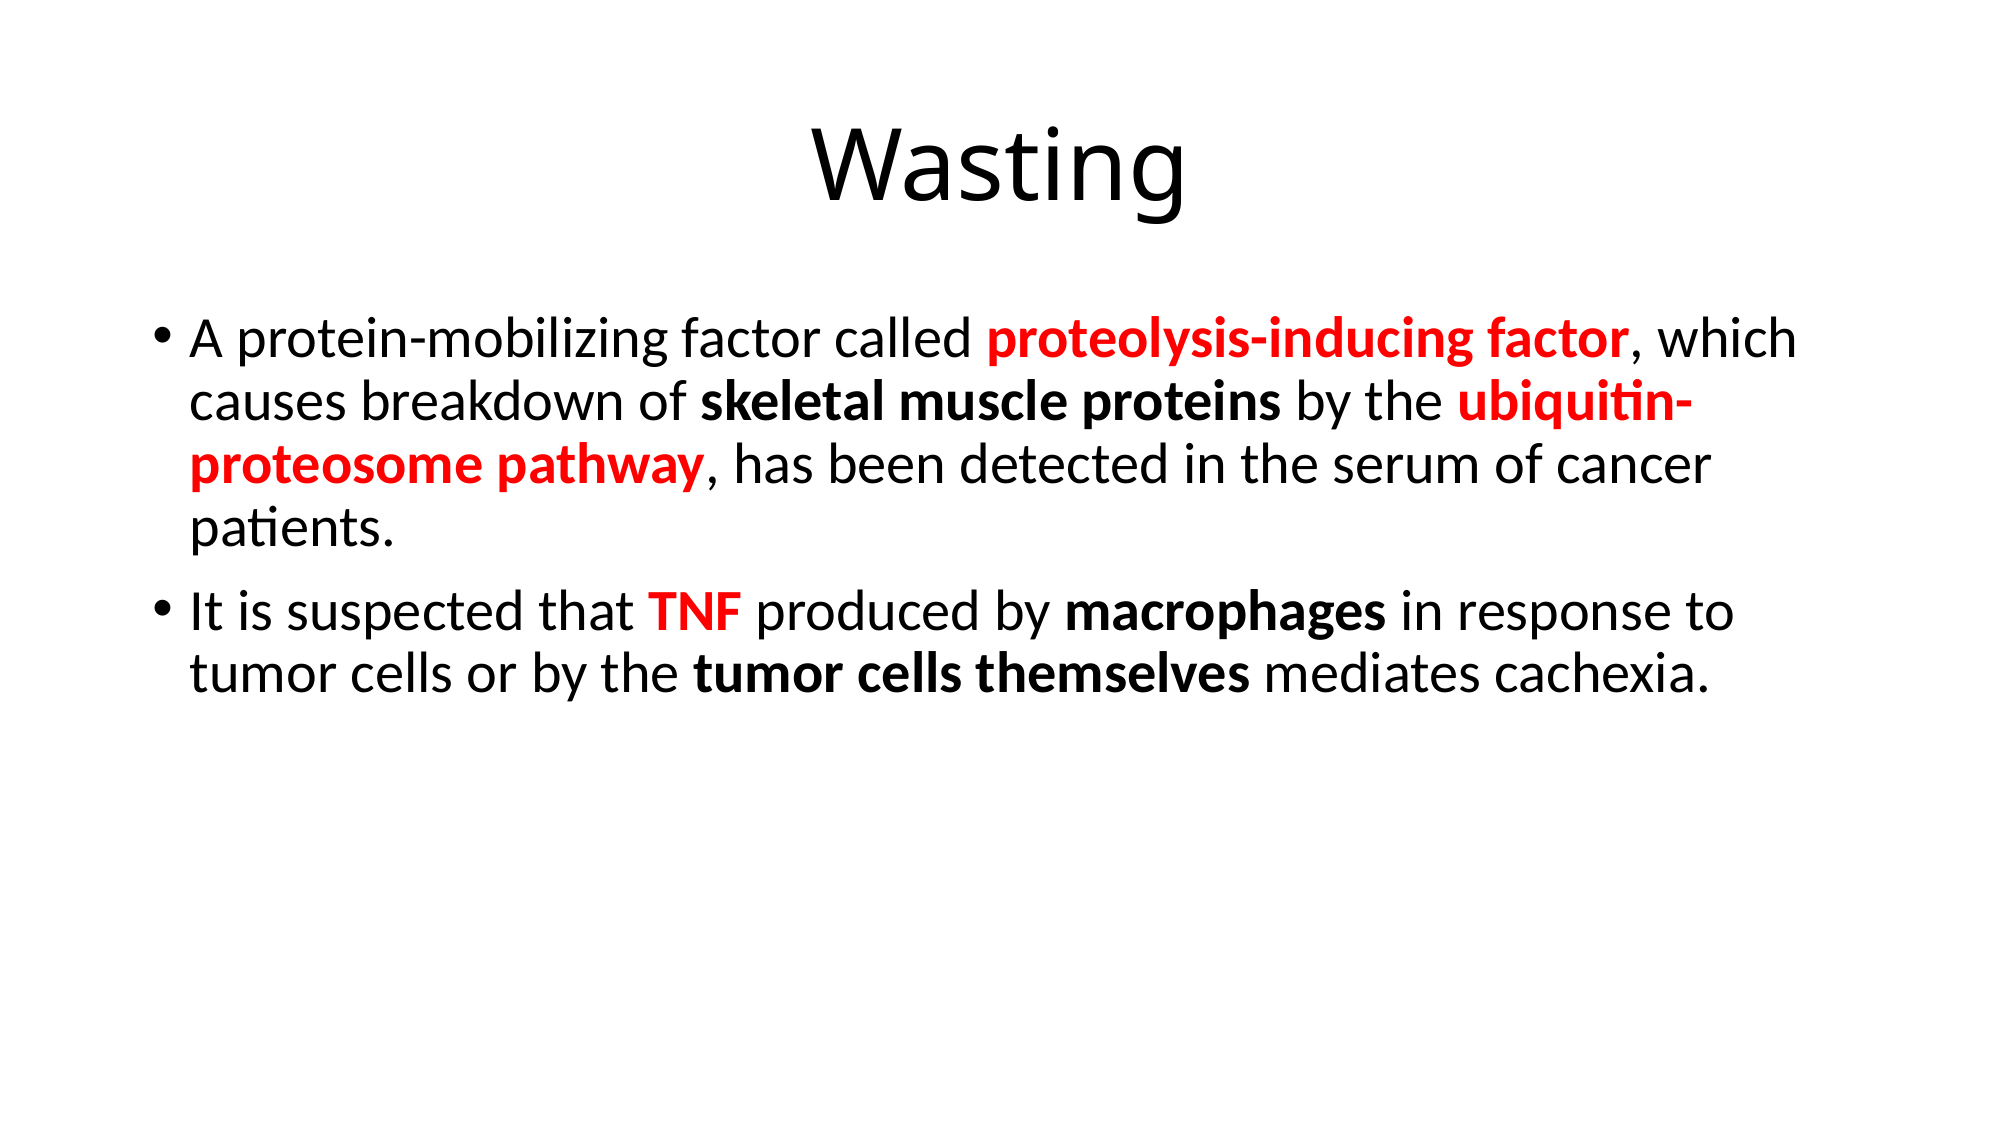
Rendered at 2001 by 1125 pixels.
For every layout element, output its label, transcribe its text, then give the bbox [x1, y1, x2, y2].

list A protein-mobilizing factor called proteolysis-inducing factor, which causes breakdown of skeletal muscle proteins by the ubiquitin-proteosome pathway, has been detected in the serum of cancer patients. It is suspected that TNF produced by macrophages in response to tumor cells or by the tumor cells themselves mediates cachexia. [137, 299, 1863, 1014]
title Wasting [137, 59, 1863, 278]
